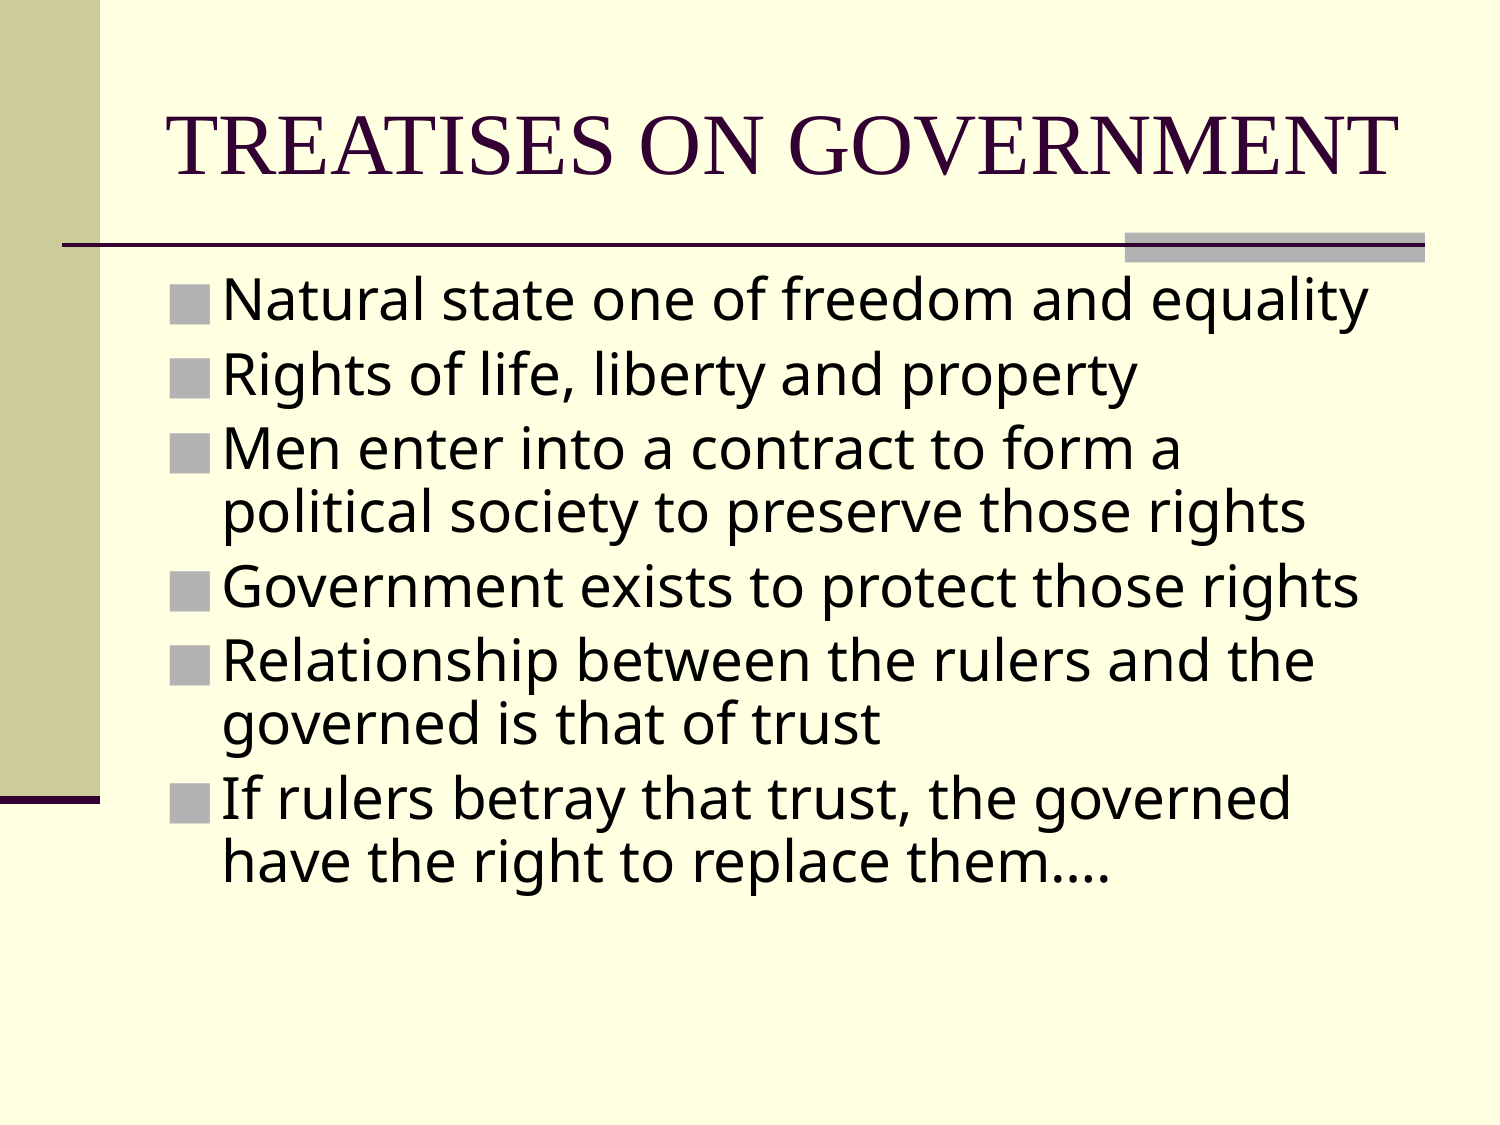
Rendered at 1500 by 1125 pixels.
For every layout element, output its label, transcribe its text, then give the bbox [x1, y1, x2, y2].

title TREATISES ON GOVERNMENT [150, 45, 1425, 234]
list Natural state one of freedom and equality Rights of life, liberty and property Men enter into a contract to form a political society to preserve those rights Government exists to protect those rights Relationship between the rulers and the governed is that of trust If rulers betray that trust, the governed have the right to replace them…. [150, 262, 1425, 1006]
